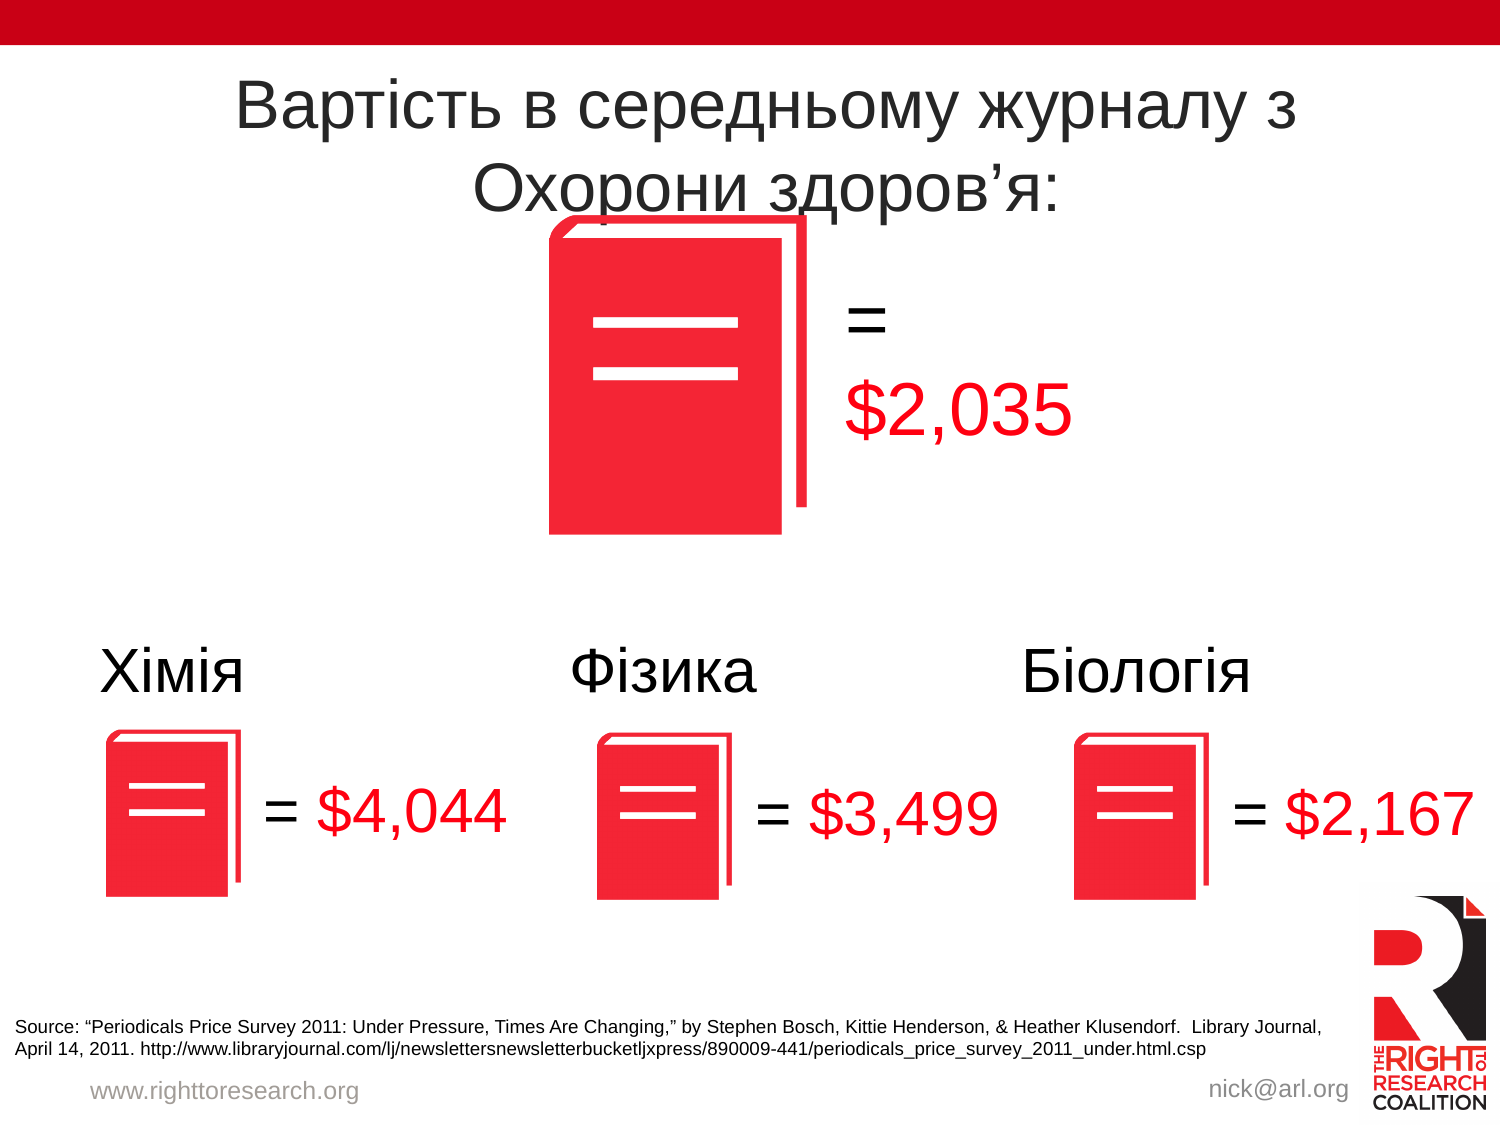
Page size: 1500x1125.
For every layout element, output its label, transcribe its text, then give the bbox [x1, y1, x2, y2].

text_box = $3,499 [740, 770, 1065, 851]
text_box Біологія [986, 627, 1288, 708]
picture [1074, 732, 1209, 900]
text_box = $4,044 [249, 767, 573, 848]
text_box Source: “Periodicals Price Survey 2011: Under Pressure, Times Are Changing,” by Stephen Bosch, Kittie Henderson, & Heather Klusendorf. Library Journal, April 14, 2011. http://www.libraryjournal.com/lj/newslettersnewsletterbucketljxpress/890009-441/periodicals_price_survey_2011_under.html.csp [0, 1007, 1367, 1067]
text_box Хімія [11, 627, 334, 708]
text_box Фізика [503, 627, 825, 708]
picture [1359, 882, 1500, 1125]
picture [597, 732, 732, 900]
footer www.righttoresearch.org [75, 1067, 550, 1112]
picture [106, 729, 241, 897]
text_box = $2,035 [829, 319, 1154, 400]
text_box = $2,167 [1217, 770, 1500, 851]
title Вартість в середньому журналу з Охорони здоров’я: [75, 104, 1459, 346]
picture [549, 214, 807, 535]
